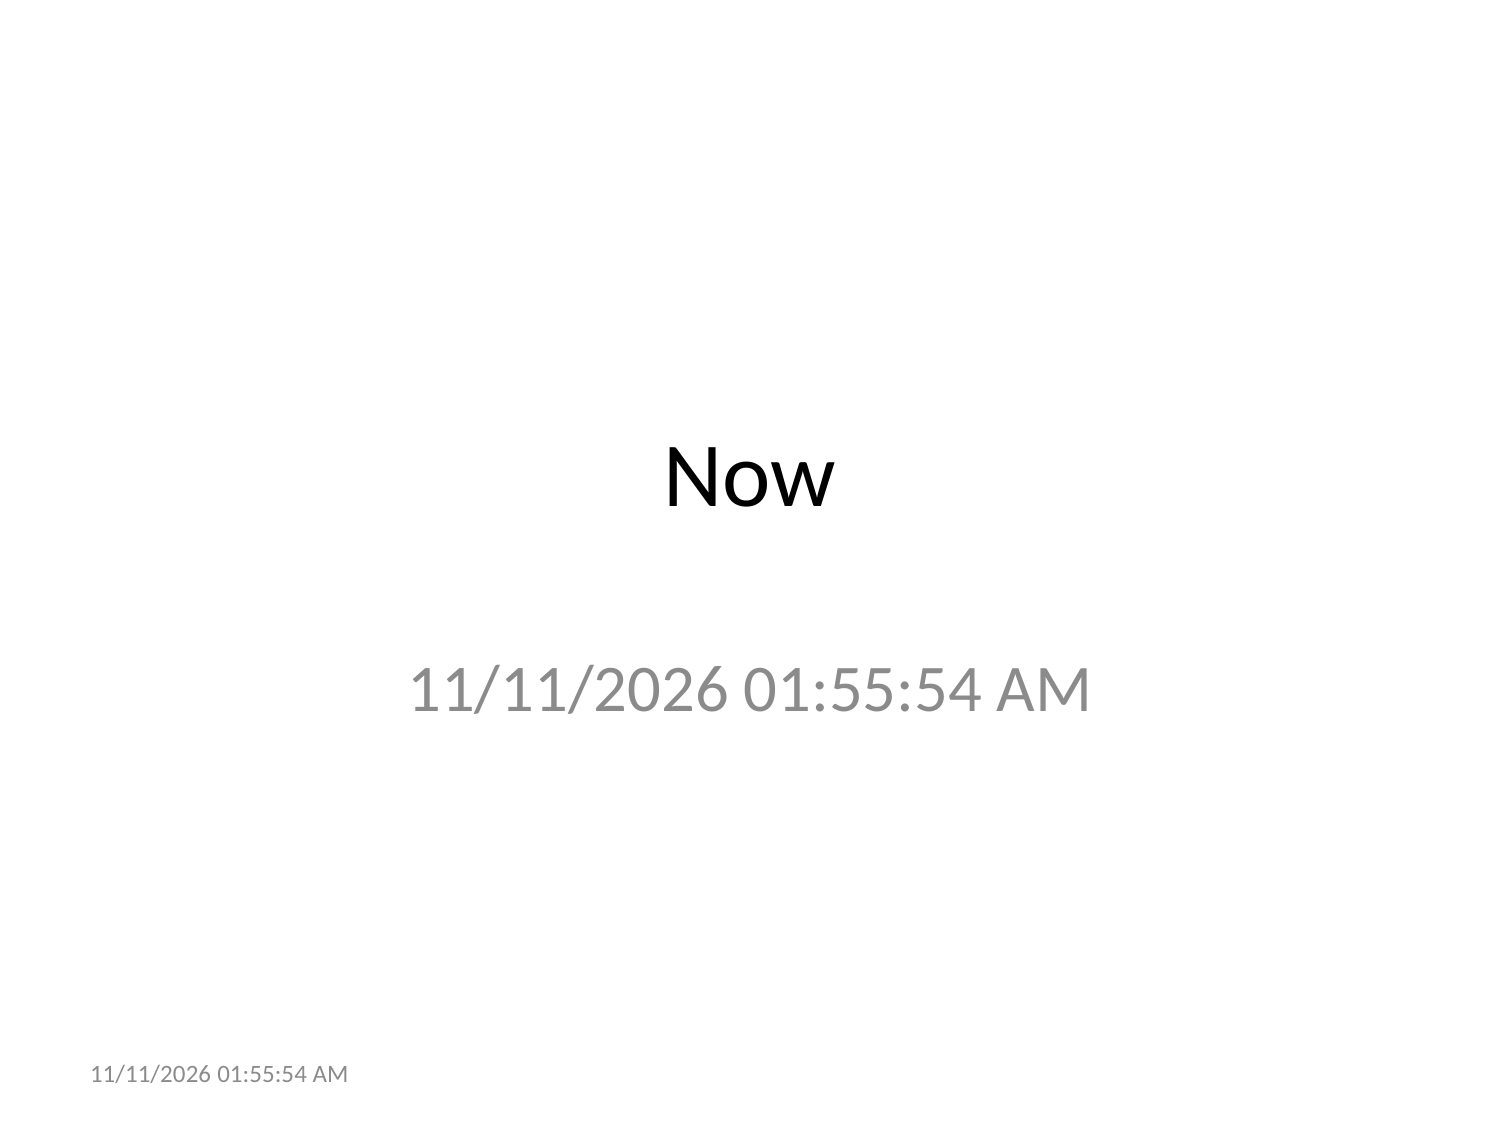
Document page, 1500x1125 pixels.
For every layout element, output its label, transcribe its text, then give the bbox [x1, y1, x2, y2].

subtitle 2011-12-19 10:20:04 AM [225, 637, 1275, 925]
title Now [112, 349, 1388, 591]
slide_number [75, 1042, 425, 1103]
